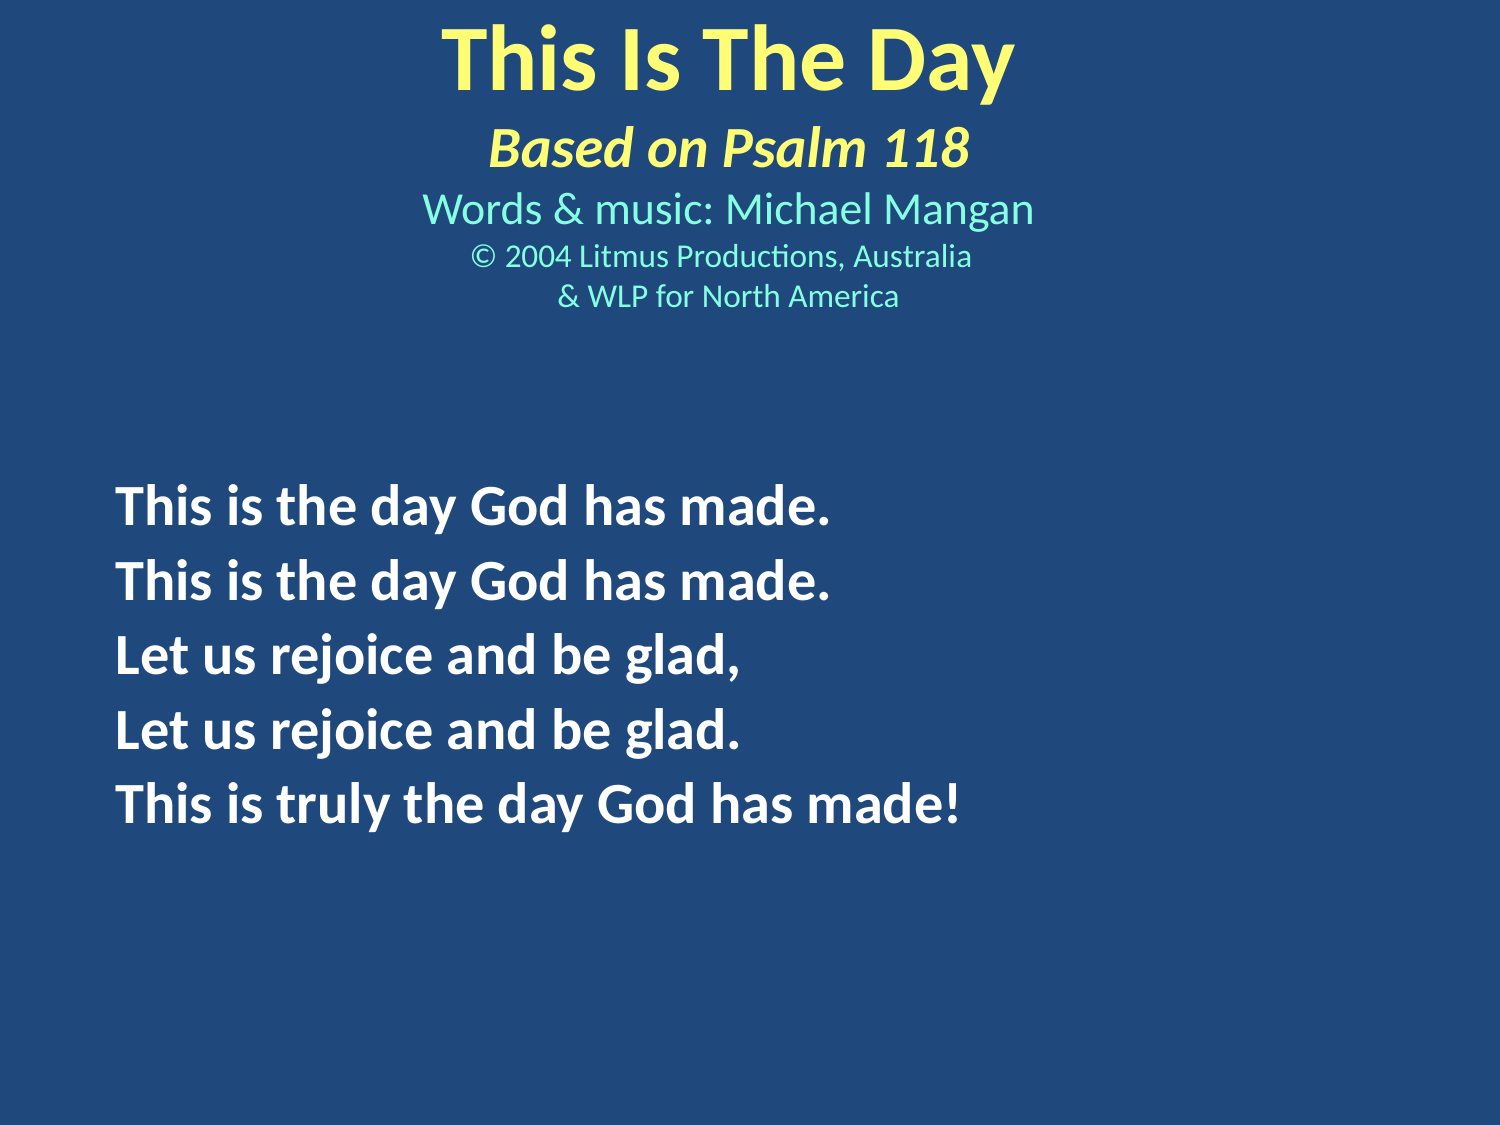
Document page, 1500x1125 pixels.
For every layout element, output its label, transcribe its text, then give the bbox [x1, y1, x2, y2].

list This is the day God has made. This is the day God has made. Let us rejoice and be glad, Let us rejoice and be glad. This is truly the day God has made! [100, 468, 1441, 870]
text_box This Is The Day Based on Psalm 118 Words & music: Michael Mangan © 2004 Litmus Productions, Australia & WLP for North America [41, 0, 1417, 315]
